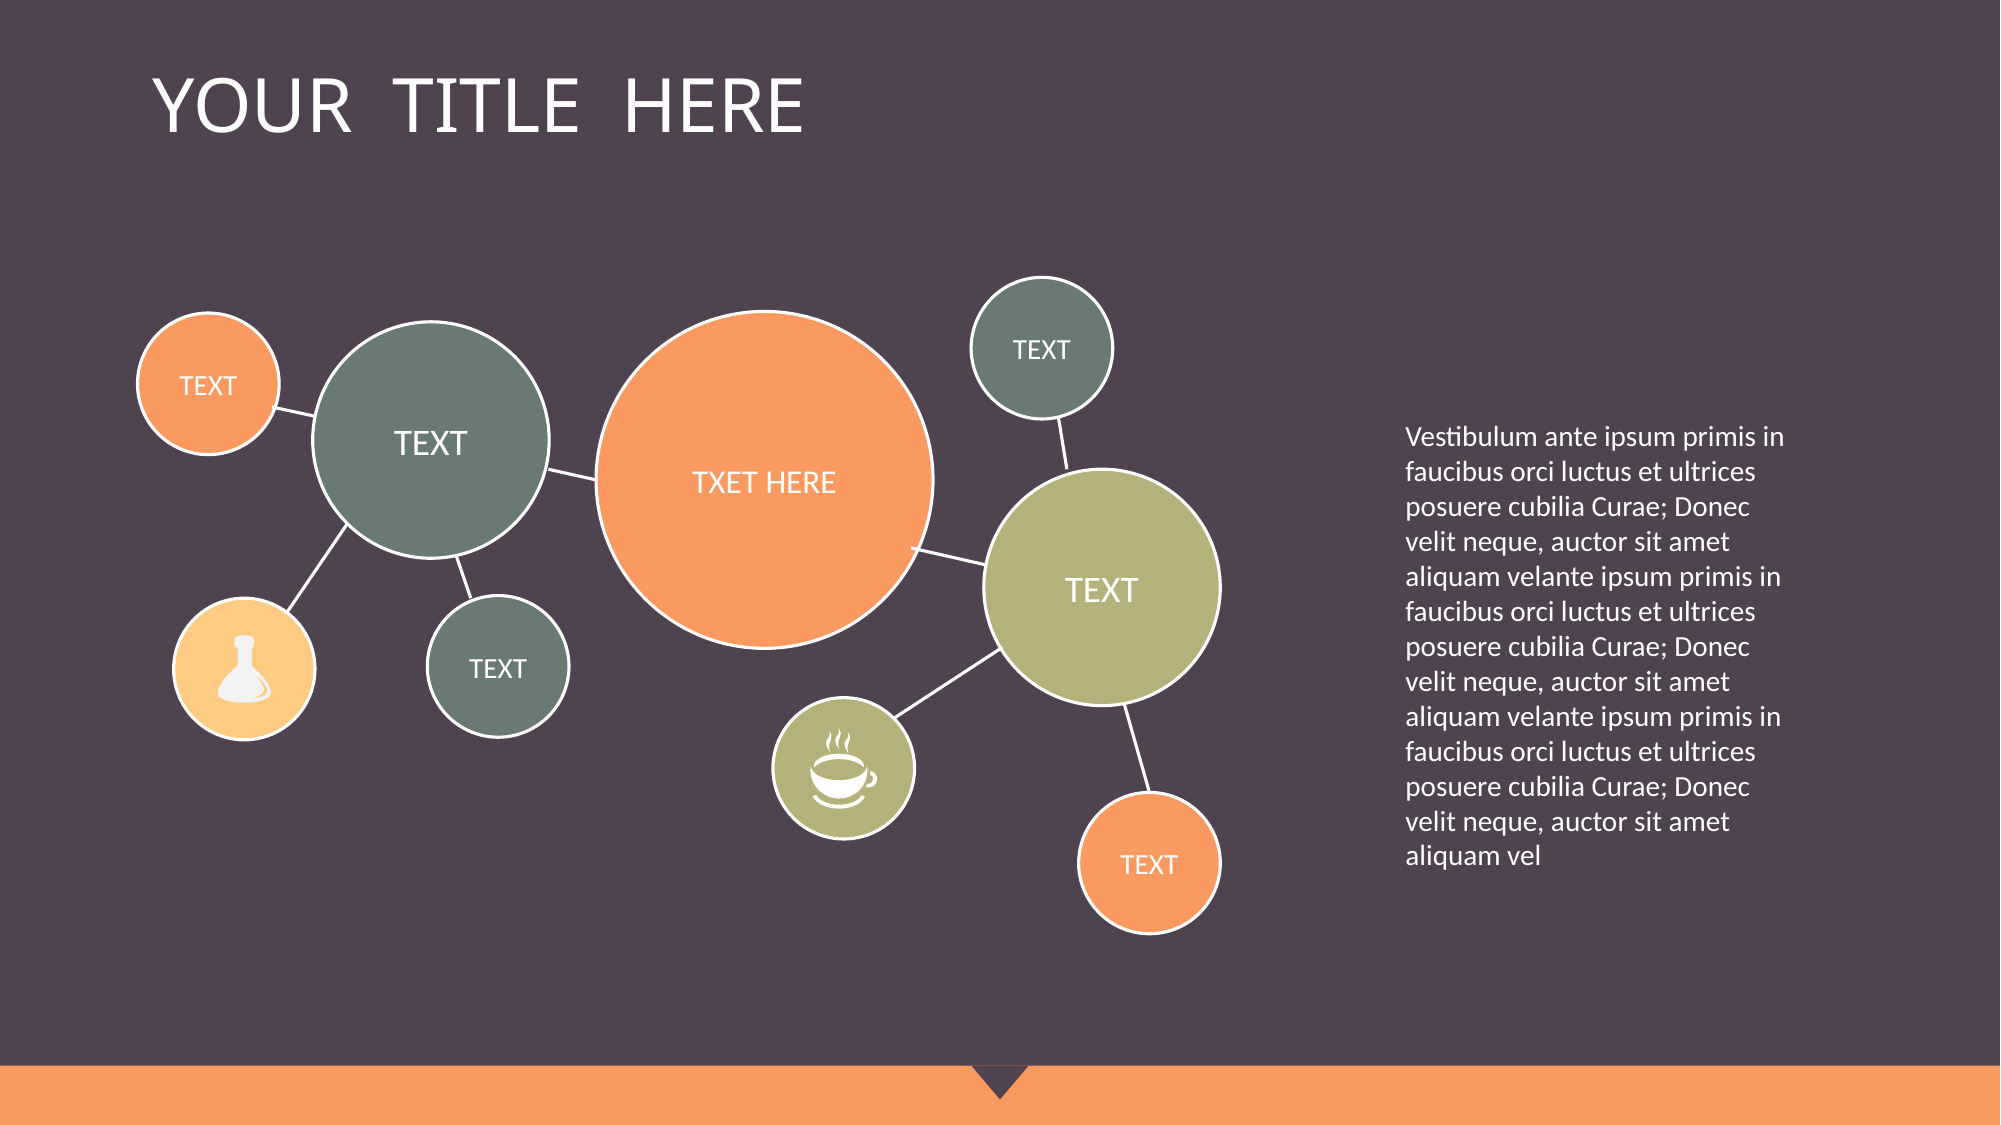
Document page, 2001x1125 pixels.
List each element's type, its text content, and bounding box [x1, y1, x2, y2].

text_box TEXT [970, 276, 1114, 421]
text_box TEXT [426, 594, 571, 739]
text_box [865, 770, 878, 788]
text_box TEXT [1077, 791, 1222, 935]
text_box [911, 547, 986, 565]
text_box [835, 728, 841, 750]
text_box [272, 406, 315, 417]
text_box TXET HERE [595, 310, 935, 650]
text_box [771, 696, 916, 841]
text_box [812, 794, 865, 809]
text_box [1058, 416, 1067, 470]
title Your Title Here [137, 59, 1863, 278]
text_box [456, 555, 471, 599]
text_box [172, 597, 317, 741]
text_box [826, 730, 832, 753]
text_box [810, 765, 868, 799]
text_box TEXT [136, 311, 281, 456]
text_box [1124, 704, 1150, 793]
text_box [814, 732, 864, 768]
text_box Vestibulum ante ipsum primis in faucibus orci luctus et ultrices posuere cubilia Curae; Donec velit neque, auctor sit amet aliquam velante ipsum primis in faucibus orci luctus et ultrices posuere cubilia Curae; Donec velit neque, auctor sit amet aliquam velante ipsum primis in faucibus orci luctus et ultrices posuere cubilia Curae; Donec velit neque, auctor sit amet aliquam vel [1390, 409, 1804, 880]
text_box TEXT [311, 320, 551, 560]
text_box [286, 523, 348, 614]
text_box TEXT [982, 468, 1222, 707]
text_box [217, 635, 271, 703]
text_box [893, 647, 1003, 719]
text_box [548, 469, 597, 480]
